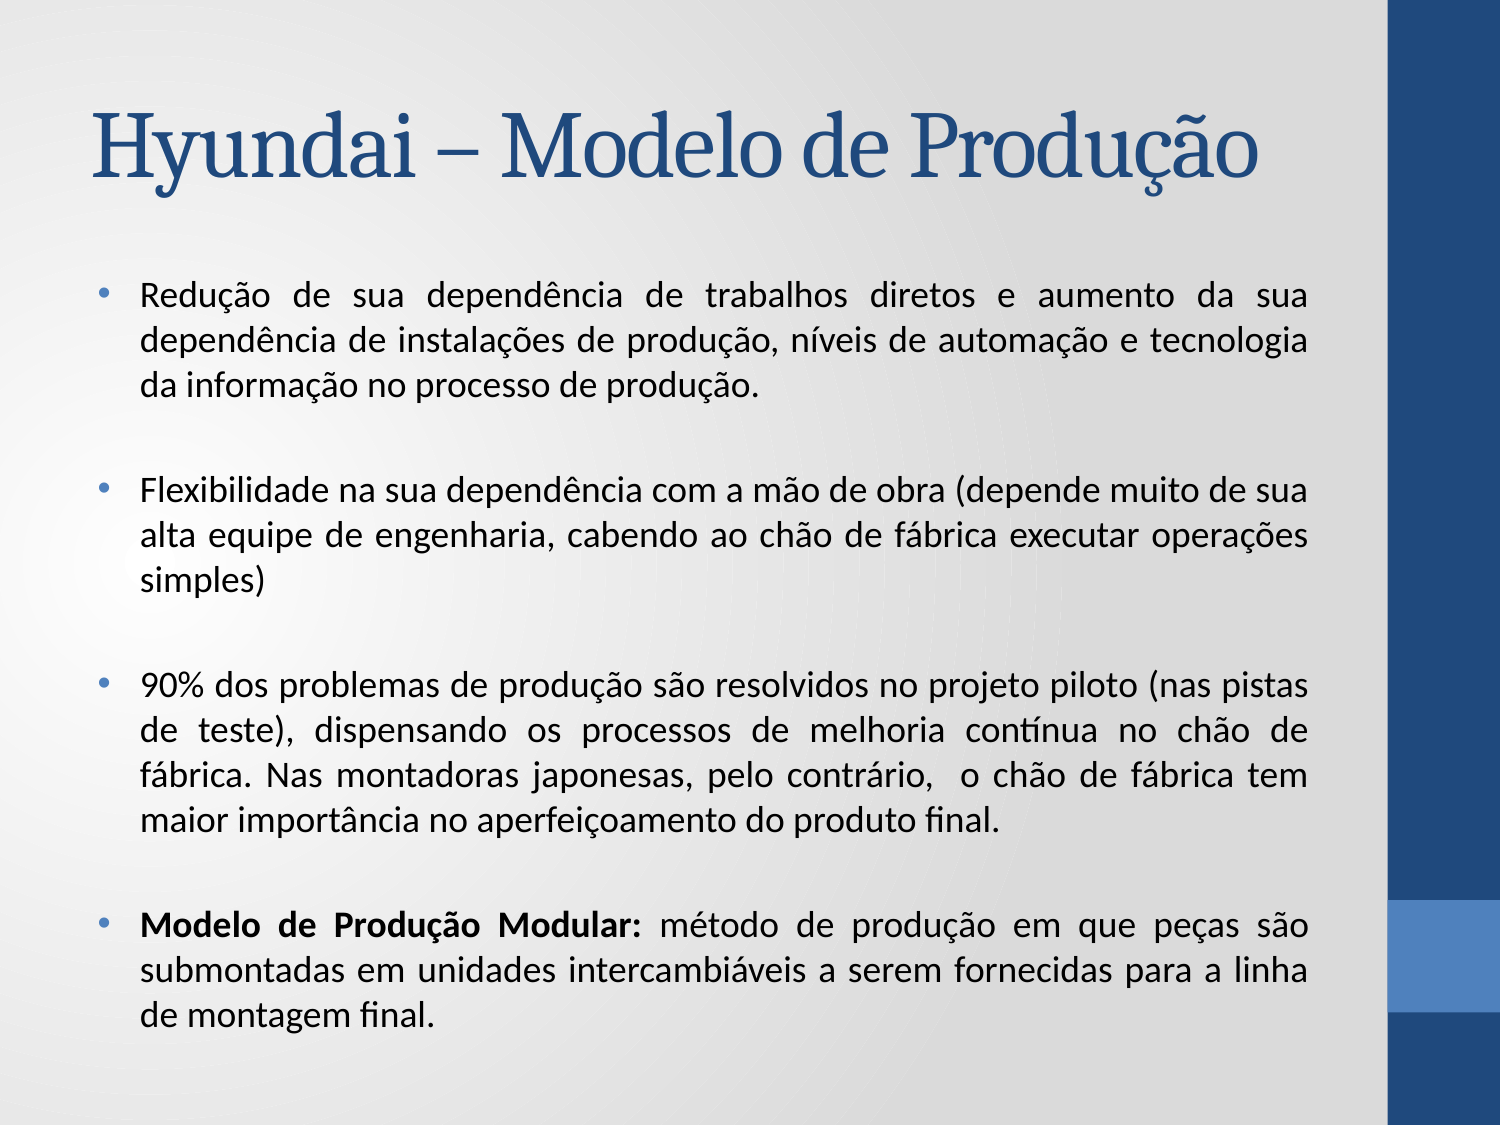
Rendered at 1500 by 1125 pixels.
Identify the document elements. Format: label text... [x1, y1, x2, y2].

list Redução de sua dependência de trabalhos diretos e aumento da sua dependência de instalações de produção, níveis de automação e tecnologia da informação no processo de produção. Flexibilidade na sua dependência com a mão de obra (depende muito de sua alta equipe de engenharia, cabendo ao chão de fábrica executar operações simples) 90% dos problemas de produção são resolvidos no projeto piloto (nas pistas de teste), dispensando os processos de melhoria contínua no chão de fábrica. Nas montadoras japonesas, pelo contrário, o chão de fábrica tem maior importância no aperfeiçoamento do produto final. Modelo de Produção Modular: método de produção em que peças são submontadas em unidades intercambiáveis a serem fornecidas para a linha de montagem final. [75, 262, 1325, 1050]
title Hyundai – Modelo de Produção [75, 45, 1325, 233]
